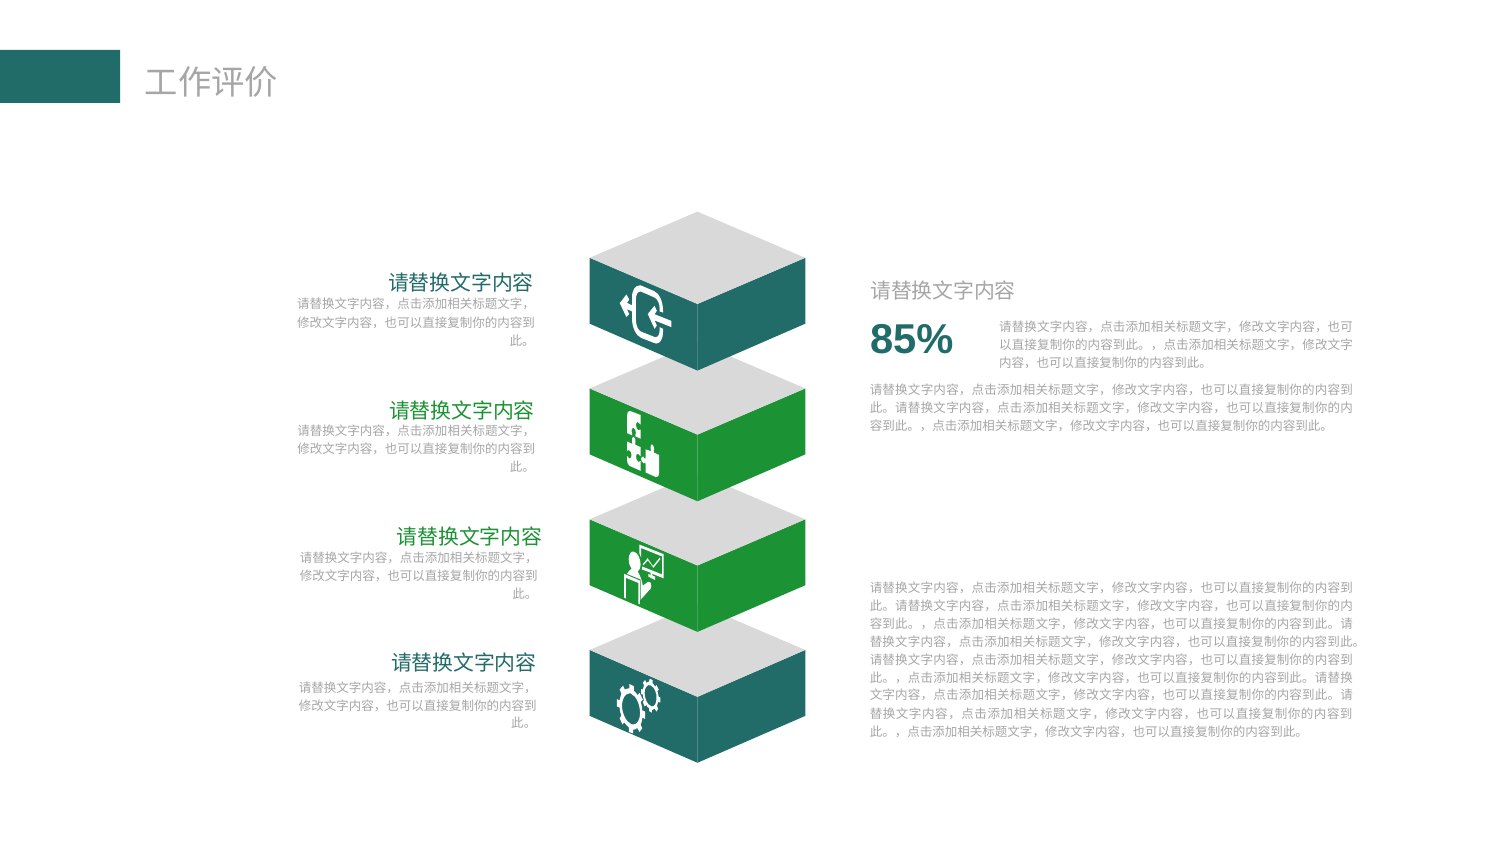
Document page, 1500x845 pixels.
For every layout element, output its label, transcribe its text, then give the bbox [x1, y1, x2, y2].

text_box 请替换文字内容，点击添加相关标题文字，修改文字内容，也可以直接复制你的内容到此。请替换文字内容，点击添加相关标题文字，修改文字内容，也可以直接复制你的内容到此。，点击添加相关标题文字，修改文字内容，也可以直接复制你的内容到此。 [859, 373, 1364, 439]
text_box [273, 384, 550, 483]
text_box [274, 637, 551, 739]
text_box 85% [859, 296, 965, 367]
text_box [275, 511, 557, 610]
text_box 请替换文字内容，点击添加相关标题文字，修改文字内容，也可以直接复制你的内容到此。请替换文字内容，点击添加相关标题文字，修改文字内容，也可以直接复制你的内容到此。，点击添加相关标题文字，修改文字内容，也可以直接复制你的内容到此。请替换文字内容，点击添加相关标题文字，修改文字内容，也可以直接复制你的内容到此。请替换文字内容，点击添加相关标题文字，修改文字内容，也可以直接复制你的内容到此。，点击添加相关标题文字，修改文字内容，也可以直接复制你的内容到此。请替换文字内容，点击添加相关标题文字，修改文字内容，也可以直接复制你的内容到此。请替换文字内容，点击添加相关标题文字，修改文字内容，也可以直接复制你的内容到此。，点击添加相关标题文字，修改文字内容，也可以直接复制你的内容到此。 [859, 571, 1364, 744]
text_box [589, 211, 806, 763]
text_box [272, 257, 550, 356]
text_box 请替换文字内容，点击添加相关标题文字，修改文字内容，也可以直接复制你的内容到此。，点击添加相关标题文字，修改文字内容，也可以直接复制你的内容到此。 [988, 310, 1364, 376]
text_box 请替换文字内容 [859, 267, 1027, 309]
